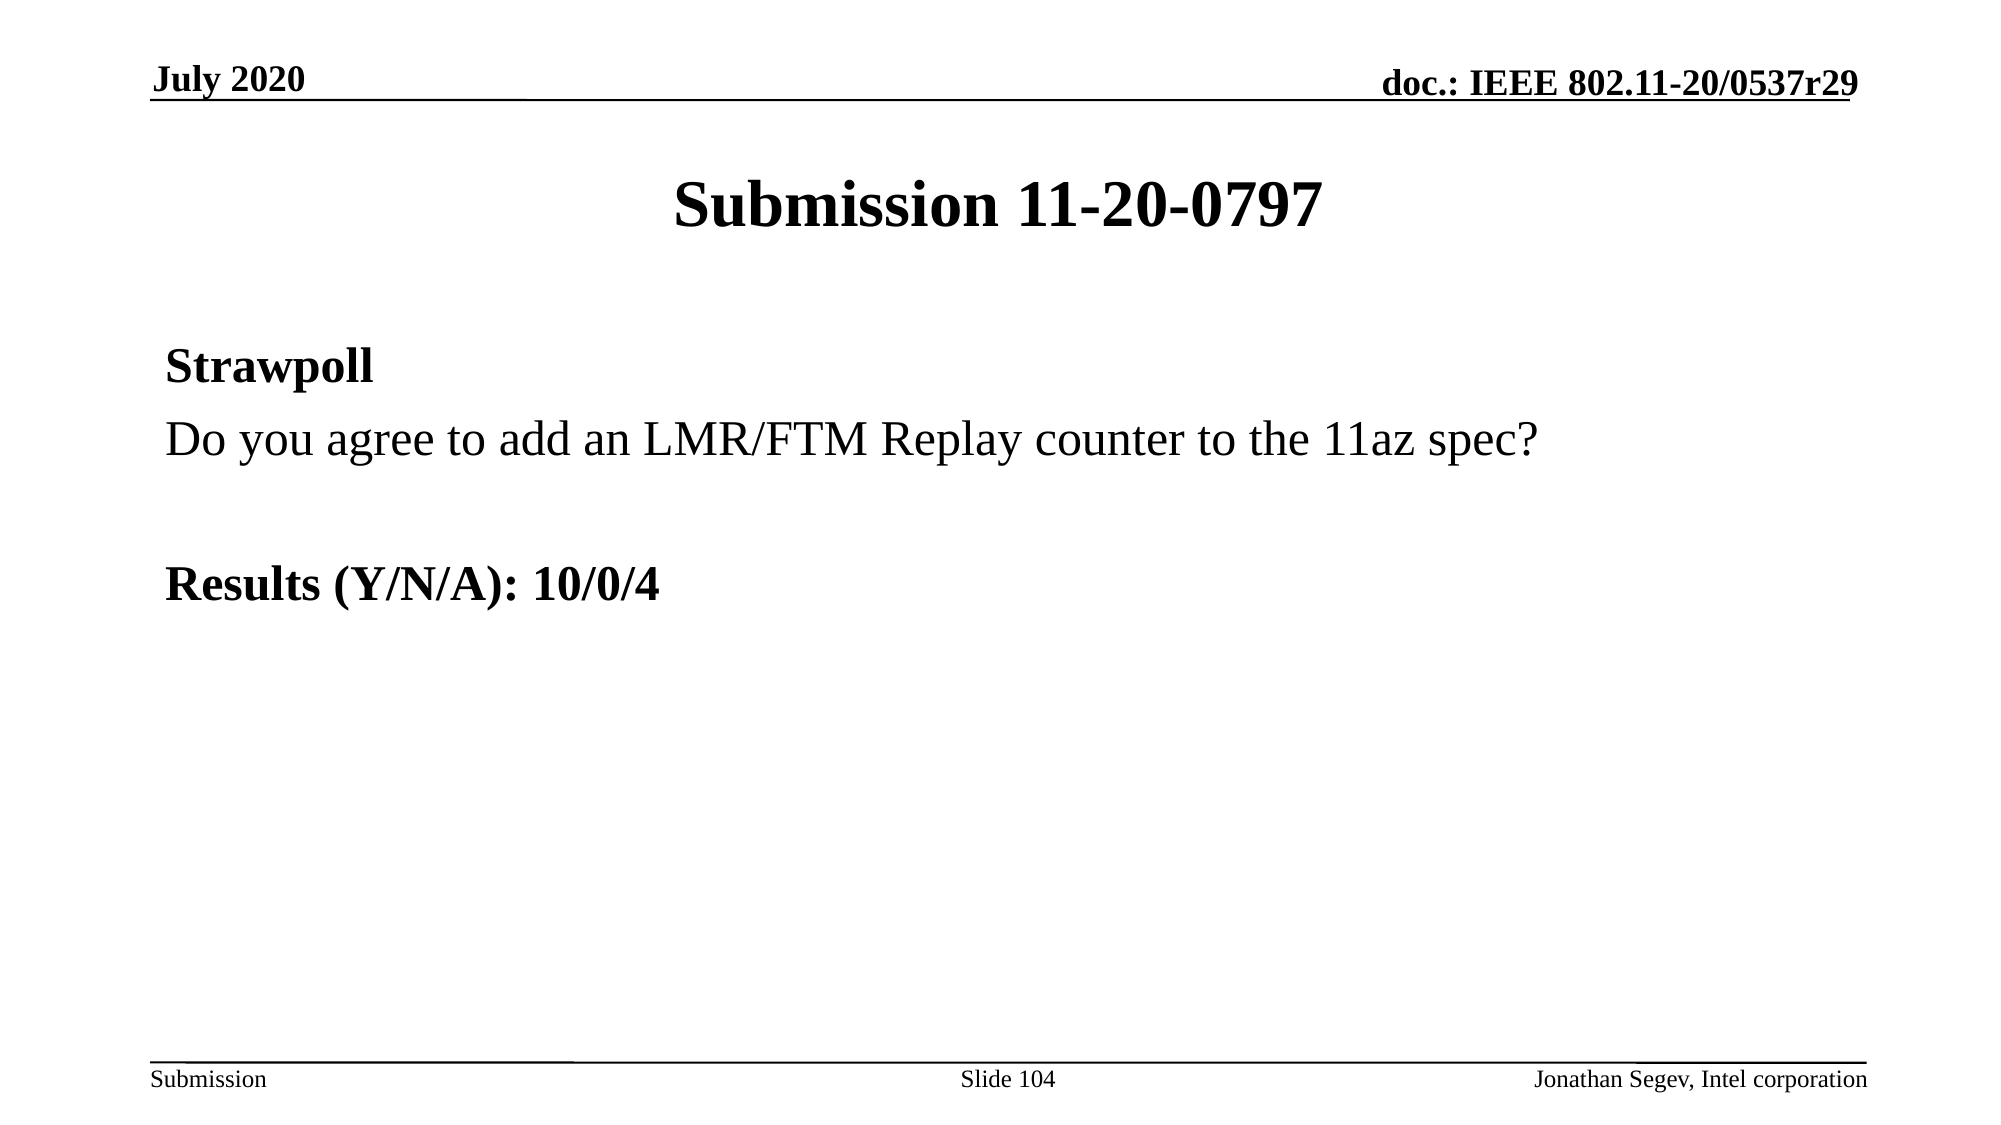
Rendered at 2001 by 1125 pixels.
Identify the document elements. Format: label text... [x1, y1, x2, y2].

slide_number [152, 54, 563, 100]
list Strawpoll Do you agree to add an LMR/FTM Replay counter to the 11az spec? Results (Y/N/A): 10/0/4 [149, 324, 1850, 1000]
slide_number Slide 104 [950, 1061, 1067, 1123]
footer Jonathan Segev, Intel corporation [1171, 1061, 1869, 1093]
title Submission 11-20-0797 [149, 112, 1850, 288]
